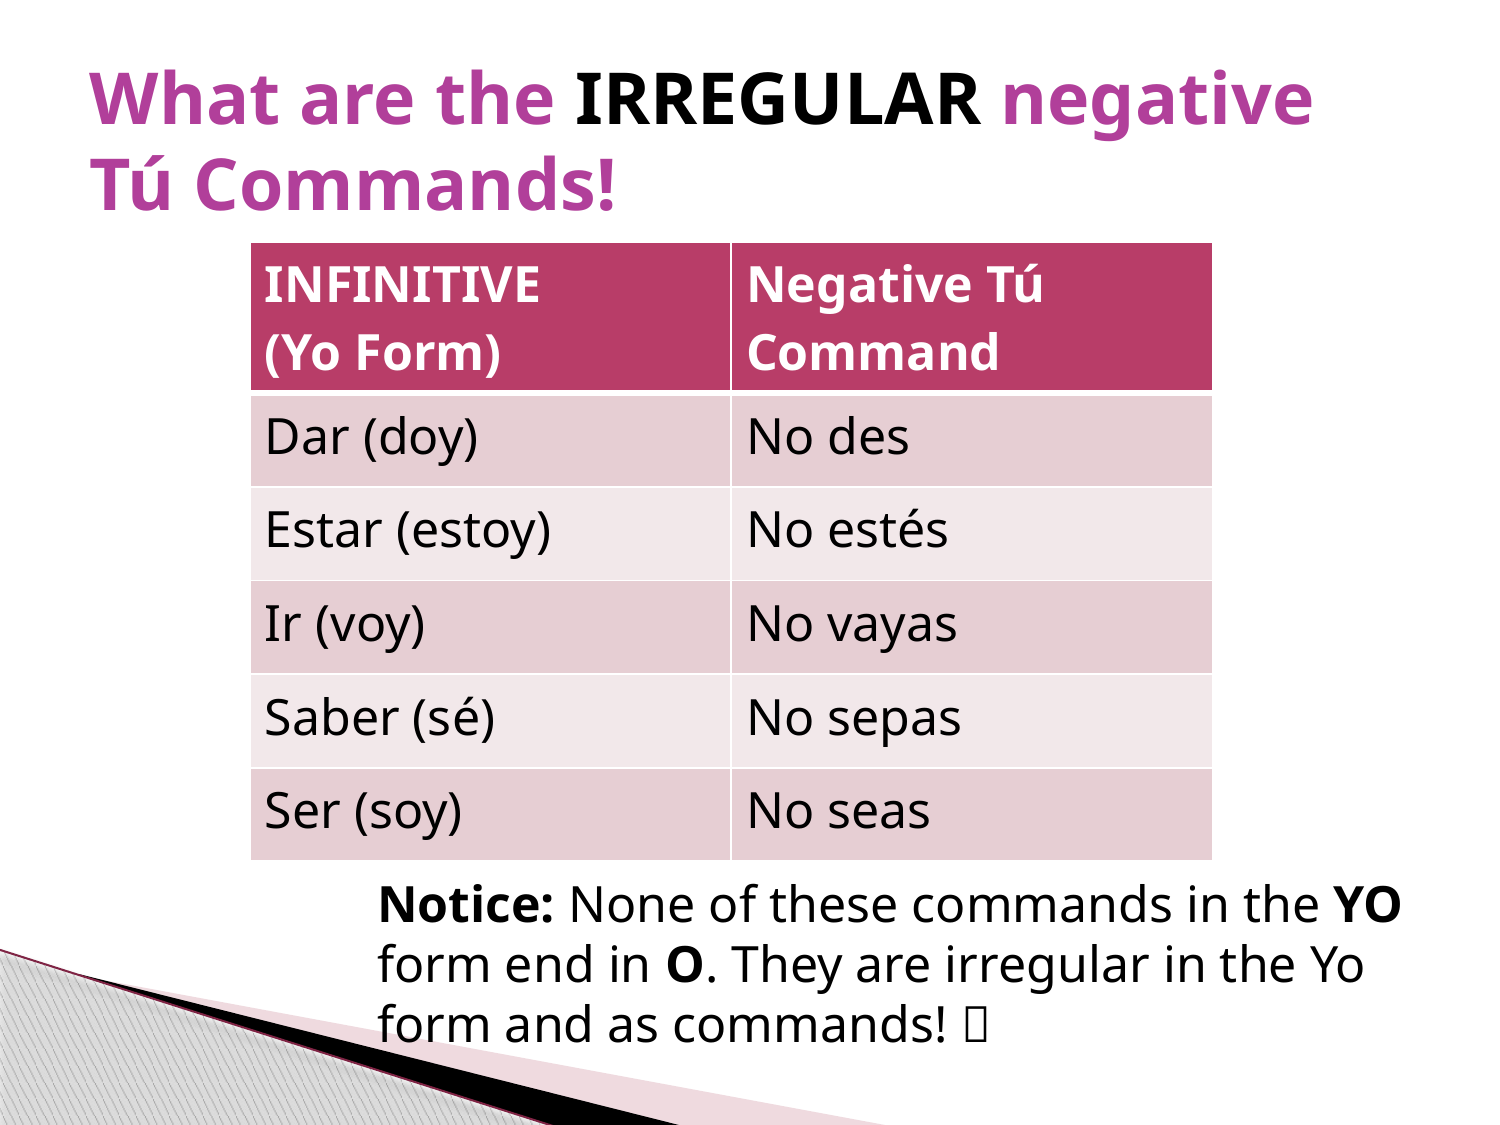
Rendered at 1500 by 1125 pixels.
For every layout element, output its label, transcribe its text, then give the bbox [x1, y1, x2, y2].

table_cell Saber (sé) [251, 675, 730, 767]
table_cell Estar (estoy) [251, 488, 730, 580]
table_cell No sepas [732, 675, 1212, 767]
table_cell No des [732, 396, 1212, 486]
table_cell Ser (soy) [251, 769, 730, 860]
table_cell No vayas [732, 581, 1212, 673]
text_box Notice: None of these commands in the YO form end in O. They are irregular in the Yo form and as commands!  [362, 865, 1475, 1061]
table_cell No estés [732, 488, 1212, 580]
table_cell Ir (voy) [251, 581, 730, 673]
title What are the IRREGULAR negative Tú Commands! [75, 45, 1425, 233]
table_header INFINITIVE (Yo Form) [251, 243, 730, 390]
table_cell No seas [732, 769, 1212, 860]
table_header Negative Tú Command [732, 243, 1212, 390]
table_cell Dar (doy) [251, 396, 730, 486]
